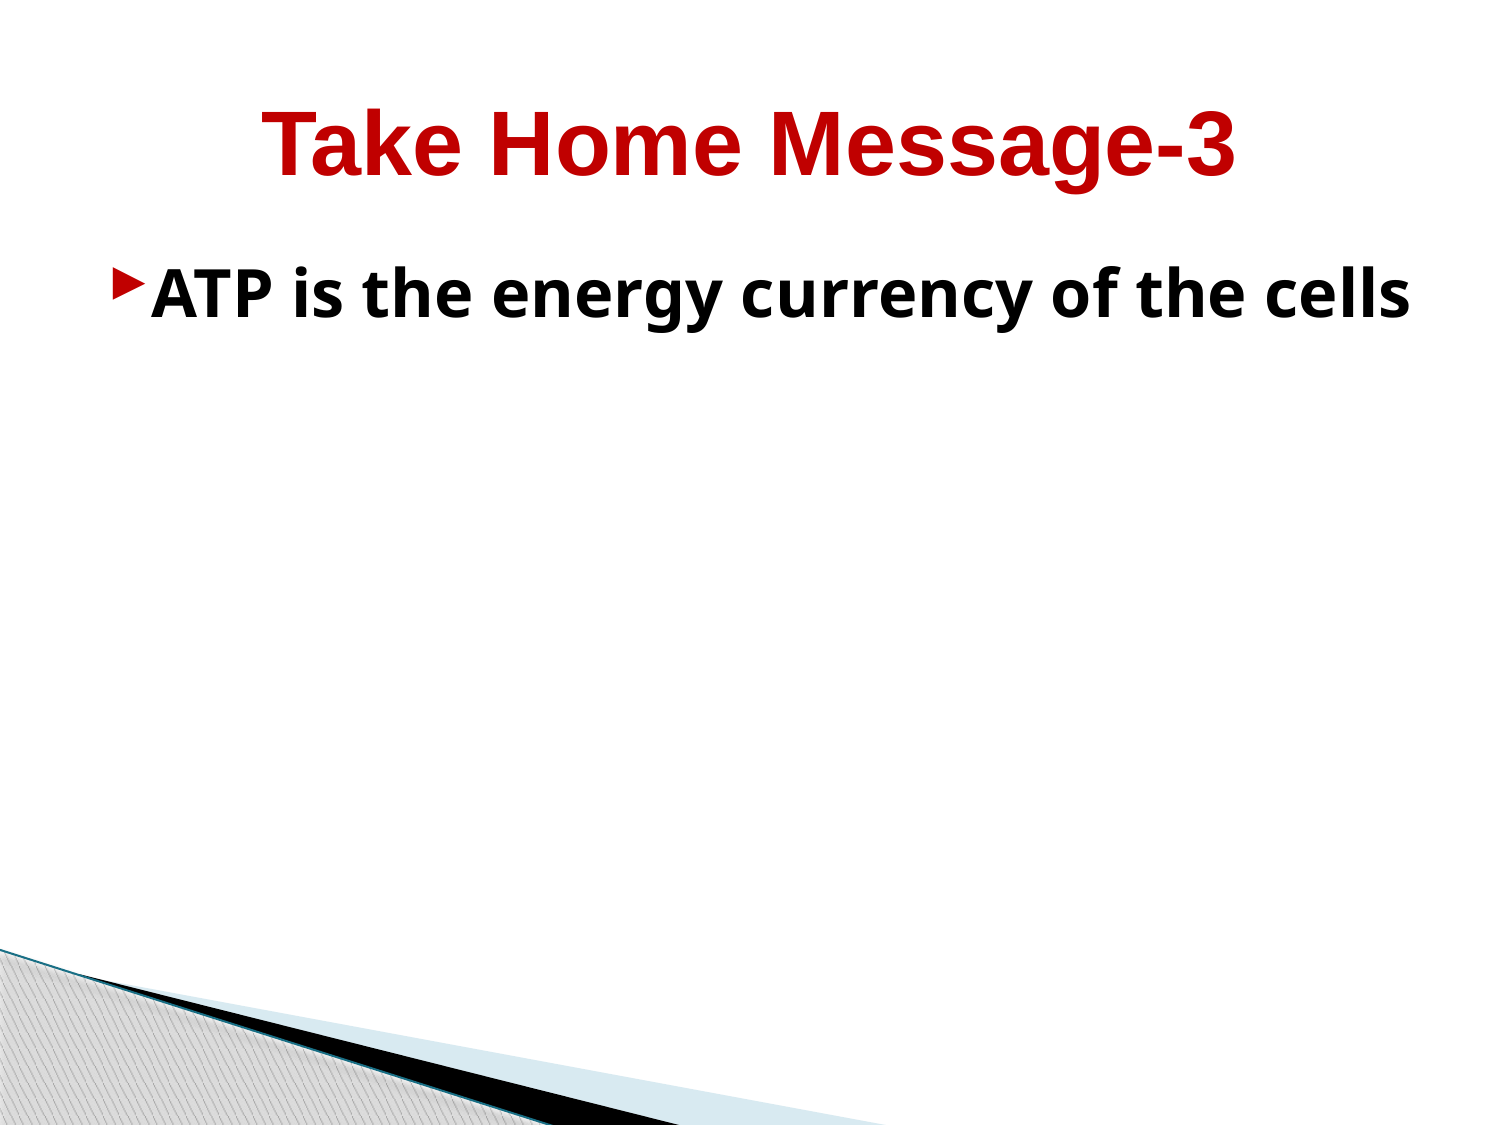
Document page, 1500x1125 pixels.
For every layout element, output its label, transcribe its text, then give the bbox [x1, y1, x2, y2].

title Take Home Message-3 [75, 45, 1425, 233]
list ATP is the energy currency of the cells [74, 242, 1463, 986]
